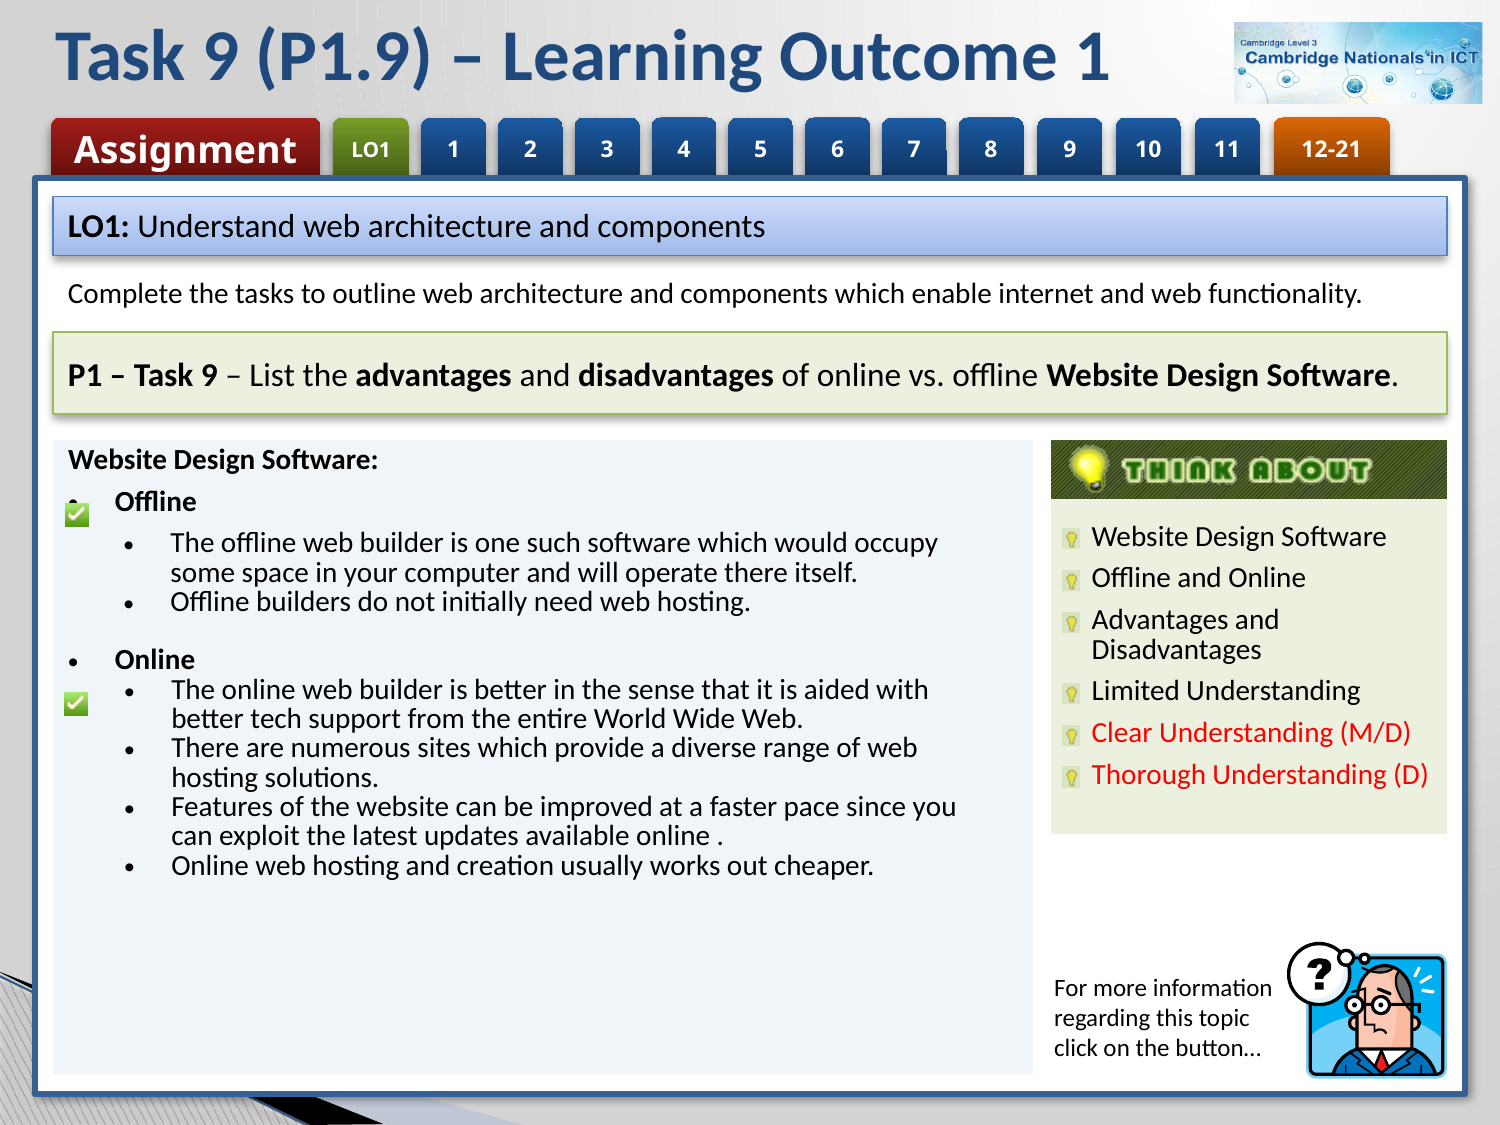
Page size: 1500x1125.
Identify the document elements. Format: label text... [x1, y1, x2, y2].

picture [64, 692, 88, 716]
table_cell Website Design Software Offline and Online Advantages and Disadvantages Limited Understanding Clear Understanding (M/D) Thorough Understanding (D) [1051, 499, 1447, 834]
picture [65, 503, 89, 527]
text_box For more information regarding this topic click on the button… [1039, 964, 1280, 1069]
table_header Website Design Software: Offline The offline web builder is one such software which would occupy some space in your computer and will operate there itself. Offline builders do not initially need web hosting. Online The online web builder is better in the sense that it is aided with better tech support from the entire World Wide Web. There are numerous sites which provide a diverse range of web hosting solutions. Features of the website can be improved at a faster pace since you can exploit the latest updates available online . Online web hosting and creation usually works out cheaper. [53, 440, 1033, 1074]
picture [1391, 22, 1483, 104]
text_box Complete the tasks to outline web architecture and components which enable internet and web functionality. [53, 267, 1447, 317]
text_box LO1: Understand web architecture and components [52, 196, 1448, 256]
picture [1062, 683, 1080, 704]
picture [1062, 766, 1080, 788]
picture [1062, 528, 1080, 549]
picture [1062, 570, 1080, 591]
table_header [1051, 440, 1447, 499]
text_box [35, 178, 1465, 1094]
picture [1062, 612, 1080, 633]
picture [1062, 725, 1080, 746]
picture [281, 1114, 303, 1125]
title Task 9 (P1.9) – Learning Outcome 1 [40, 0, 1391, 122]
picture [1286, 941, 1448, 1079]
text_box P1 – Task 9 – List the advantages and disadvantages of online vs. offline Website Design Software. [52, 331, 1448, 415]
picture [1068, 442, 1377, 498]
